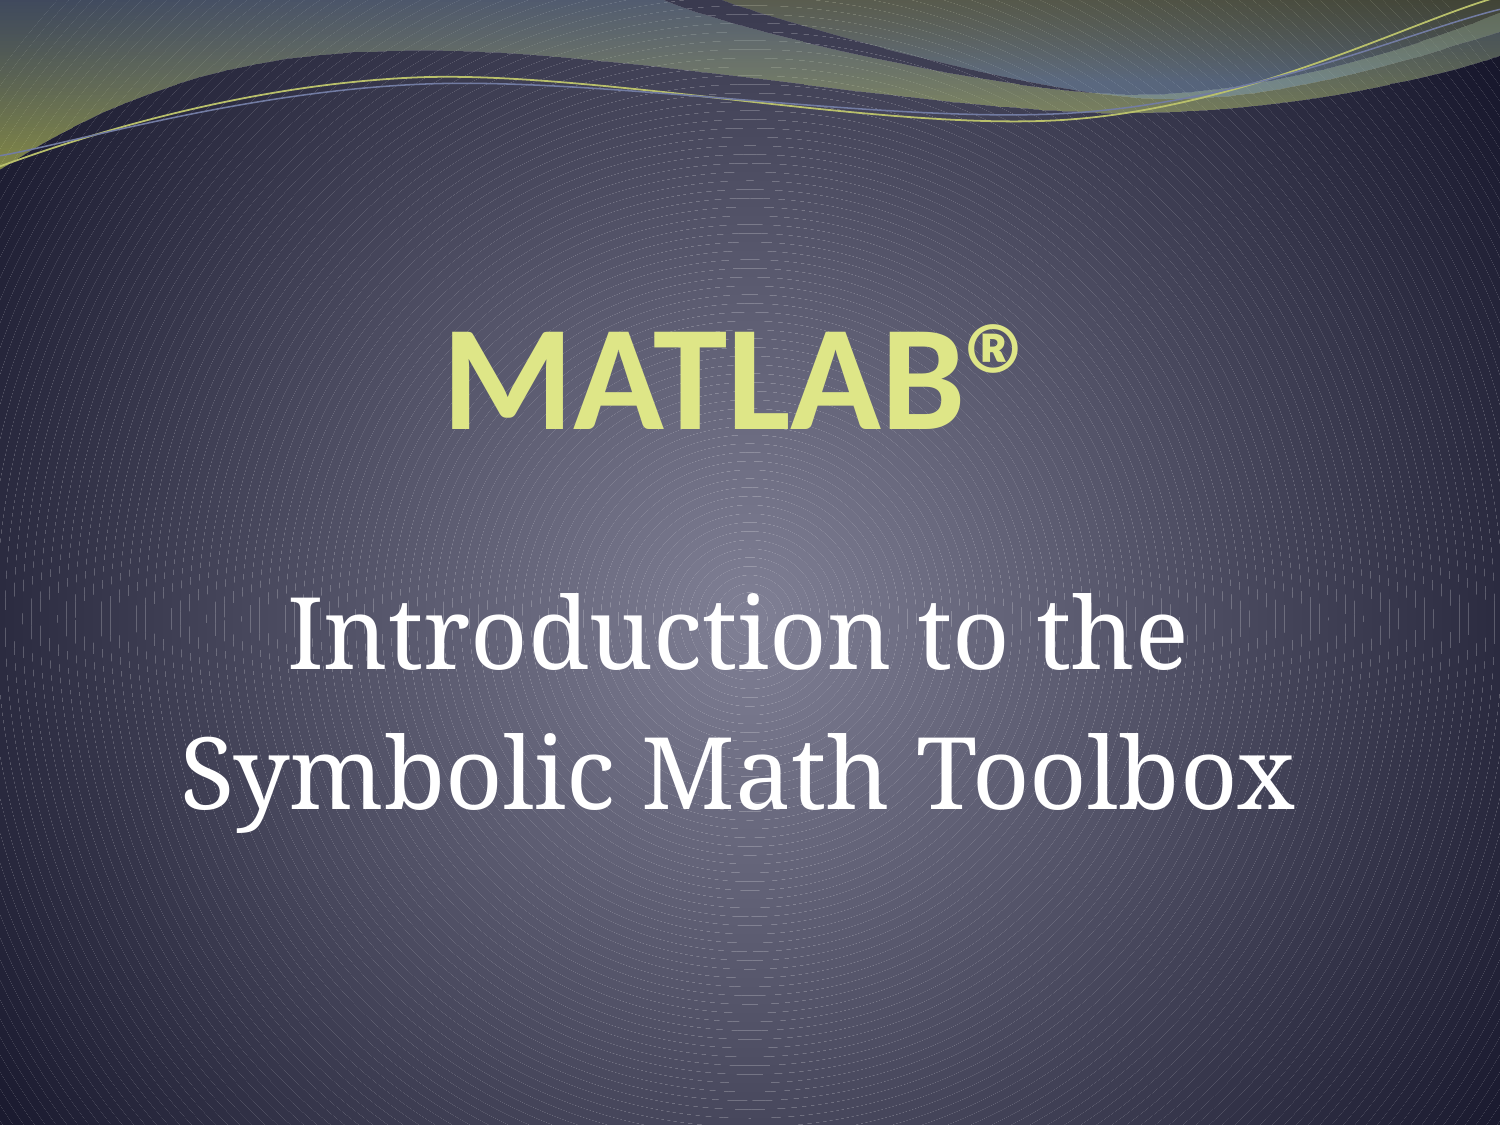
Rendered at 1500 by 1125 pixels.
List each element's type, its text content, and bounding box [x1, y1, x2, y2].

title MATLAB® [99, 212, 1388, 600]
subtitle Introduction to the Symbolic Math Toolbox [112, 562, 1401, 850]
